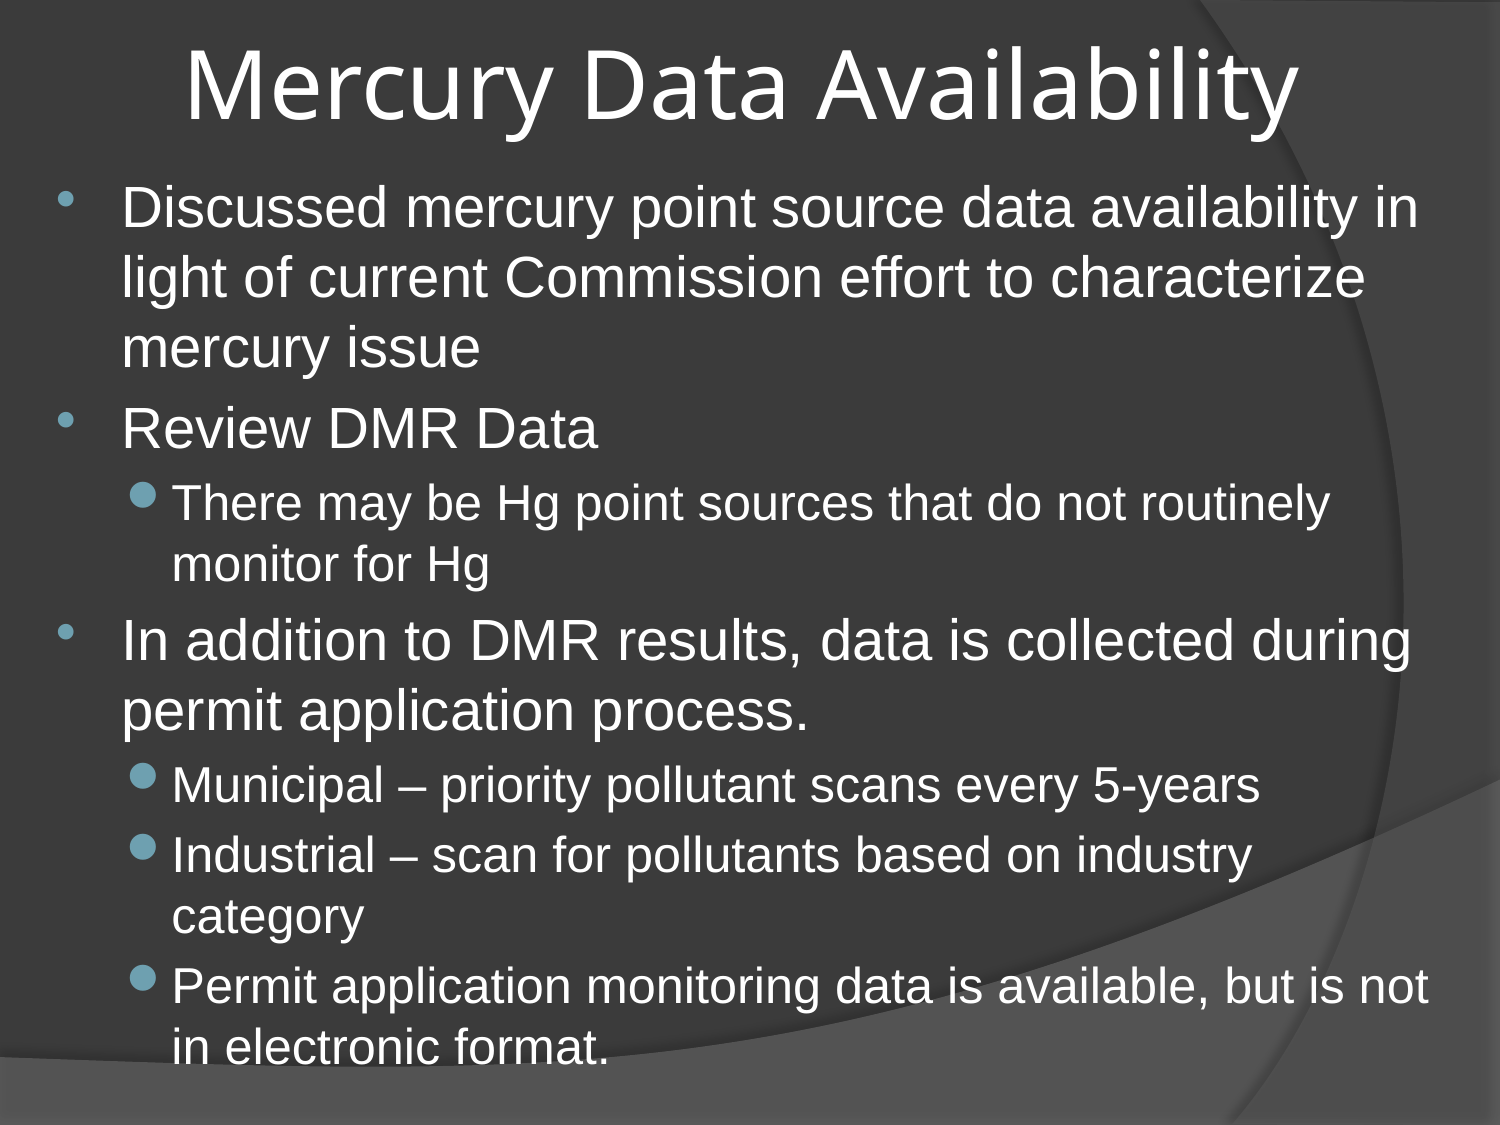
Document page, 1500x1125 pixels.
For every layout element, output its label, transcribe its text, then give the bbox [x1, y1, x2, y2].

list Discussed mercury point source data availability in light of current Commission effort to characterize mercury issue Review DMR Data There may be Hg point sources that do not routinely monitor for Hg In addition to DMR results, data is collected during permit application process. Municipal – priority pollutant scans every 5-years Industrial – scan for pollutants based on industry category Permit application monitoring data is available, but is not in electronic format. [37, 162, 1463, 1088]
title Mercury Data Availability [174, 0, 1400, 162]
